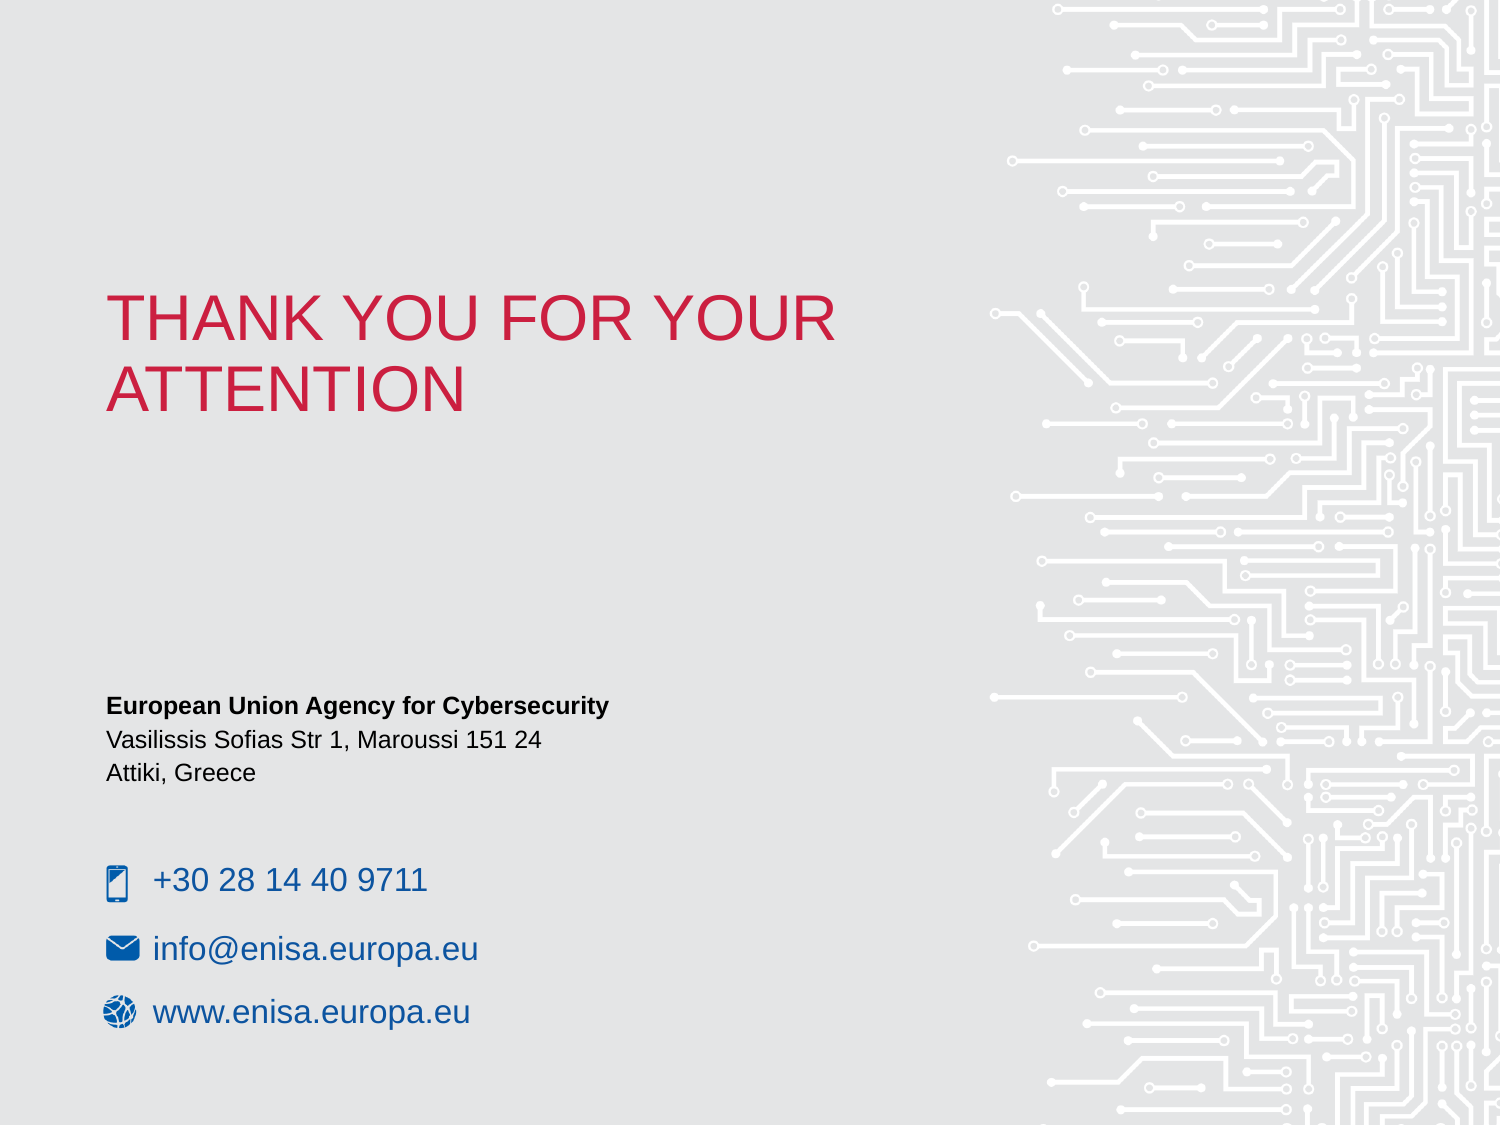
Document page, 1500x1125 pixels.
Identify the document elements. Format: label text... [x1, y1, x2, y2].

title Thank you for your attention [0, 282, 1069, 426]
list European Union Agency for Cybersecurity Vasilissis Sofias Str 1, Maroussi 151 24 Attiki, Greece [106, 686, 663, 801]
list www.enisa.europa.eu [152, 995, 555, 1034]
picture [0, 0, 1500, 1125]
list +30 28 14 40 9711 [152, 863, 555, 902]
list info@enisa.europa.eu [152, 931, 555, 971]
